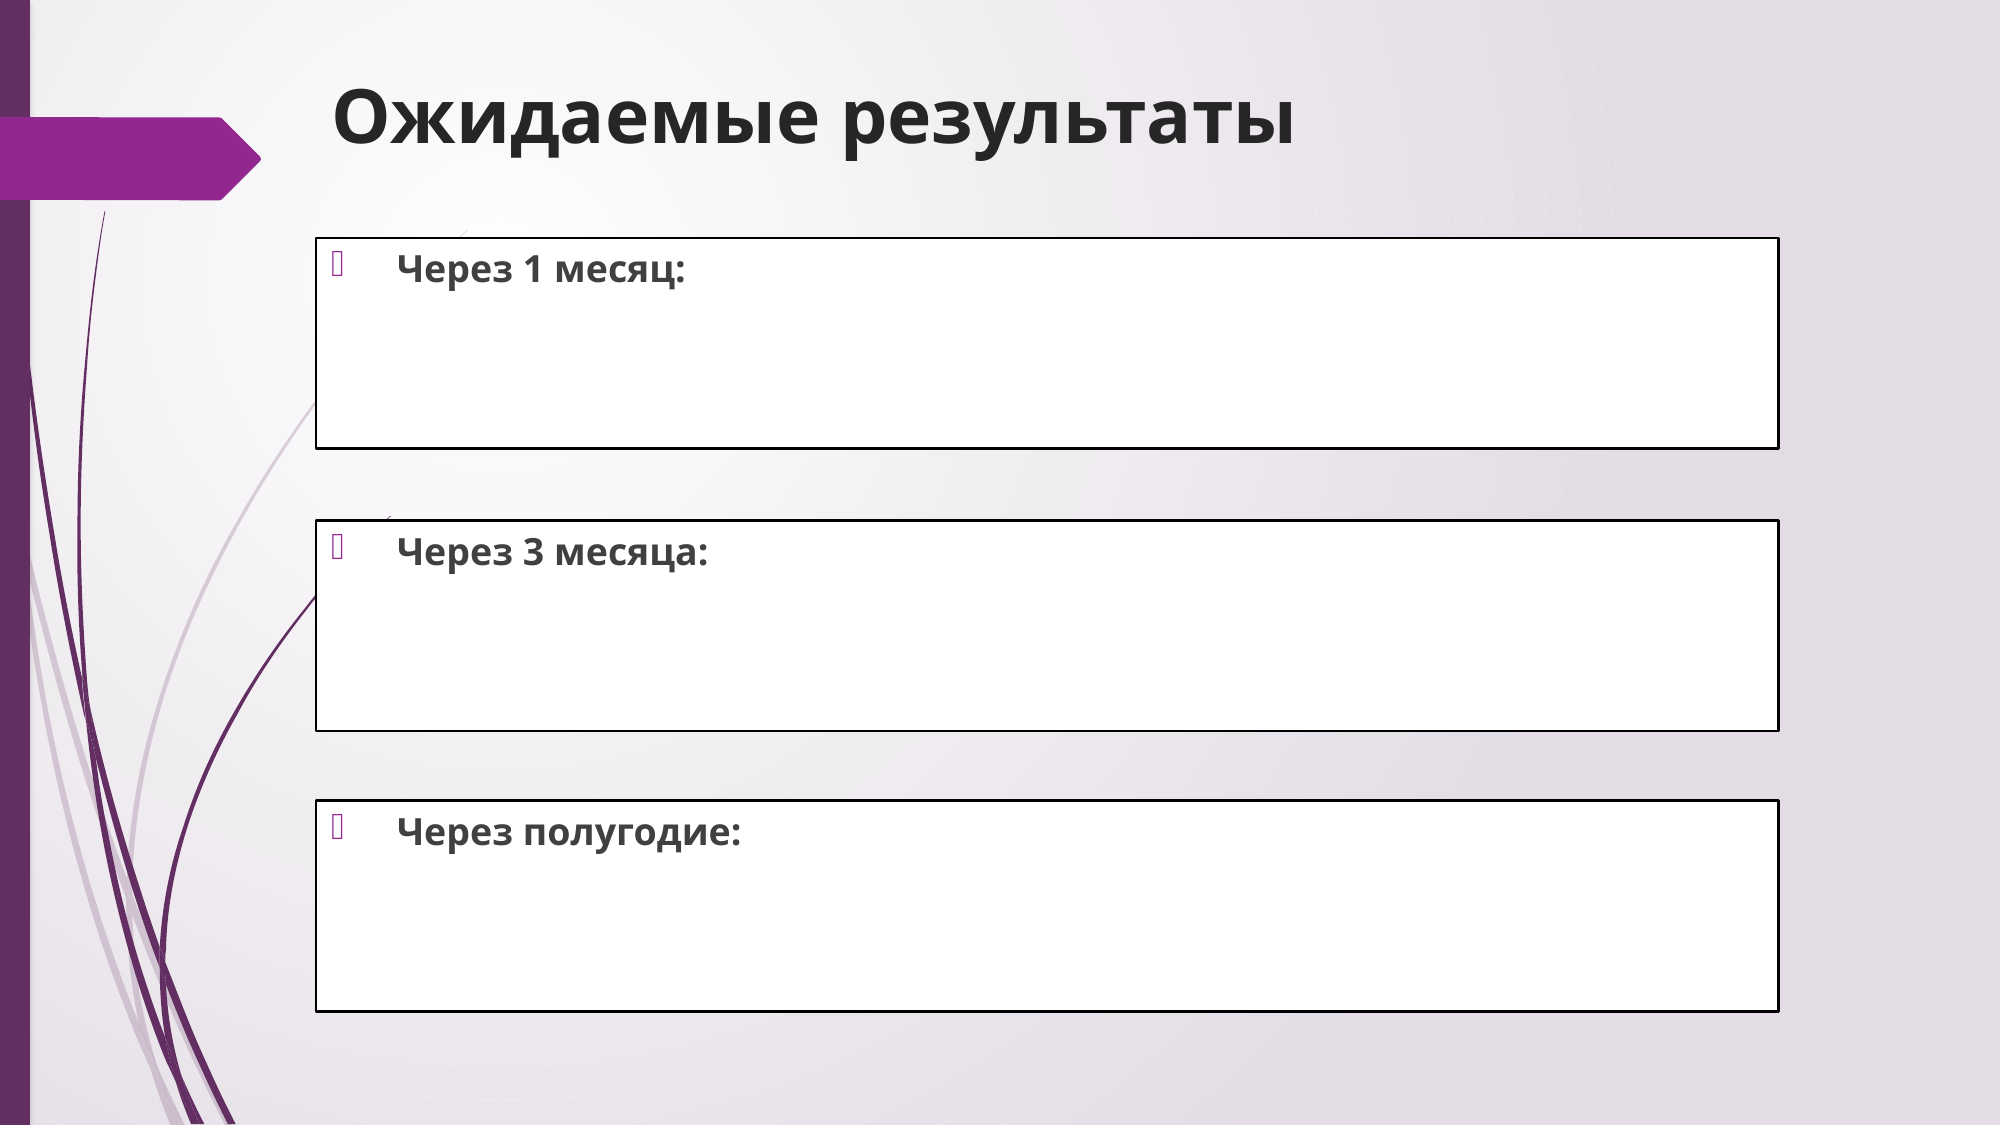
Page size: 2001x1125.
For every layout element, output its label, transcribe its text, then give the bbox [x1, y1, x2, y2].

text_box Через 3 месяца: [315, 519, 1780, 732]
text_box Через полугодие: [315, 799, 1780, 1013]
title Ожидаемые результаты [316, 60, 1884, 272]
text_box Через 1 месяц: [315, 237, 1780, 450]
